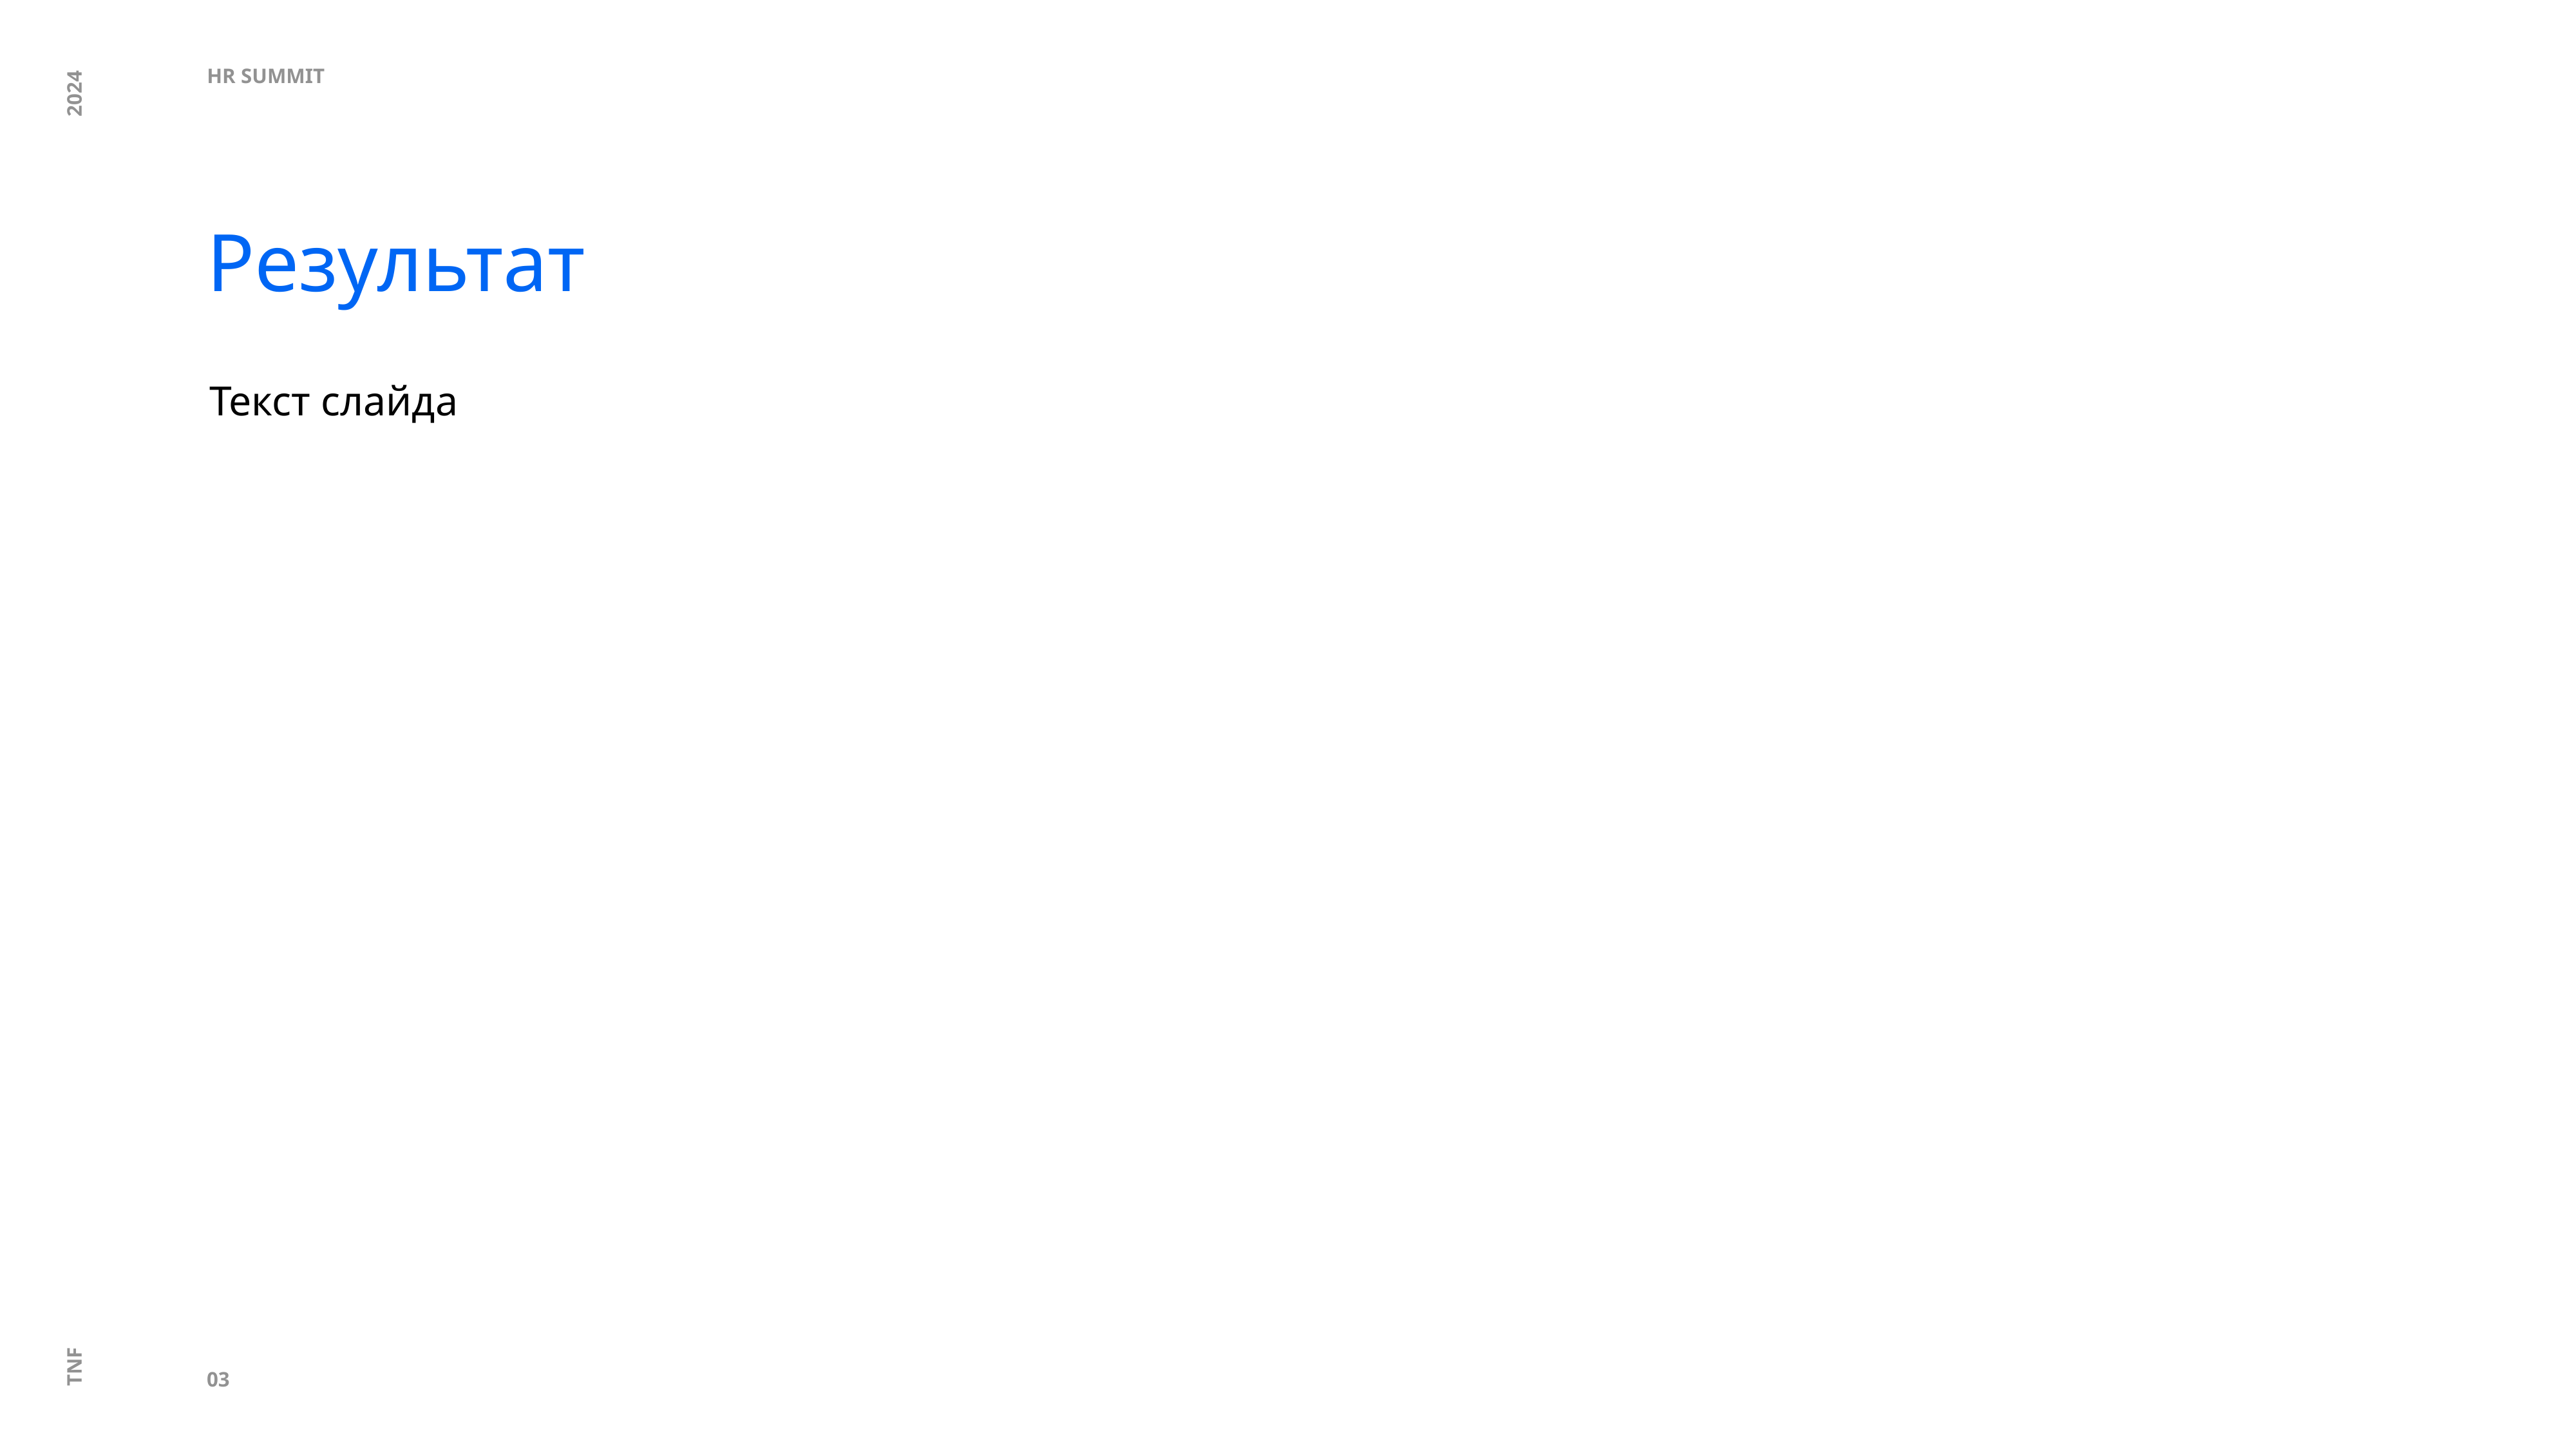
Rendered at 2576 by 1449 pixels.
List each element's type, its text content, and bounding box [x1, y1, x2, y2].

text_box Текст слайда [204, 370, 1349, 429]
text_box Результат [201, 207, 1345, 313]
text_box 03 [201, 1361, 267, 1396]
